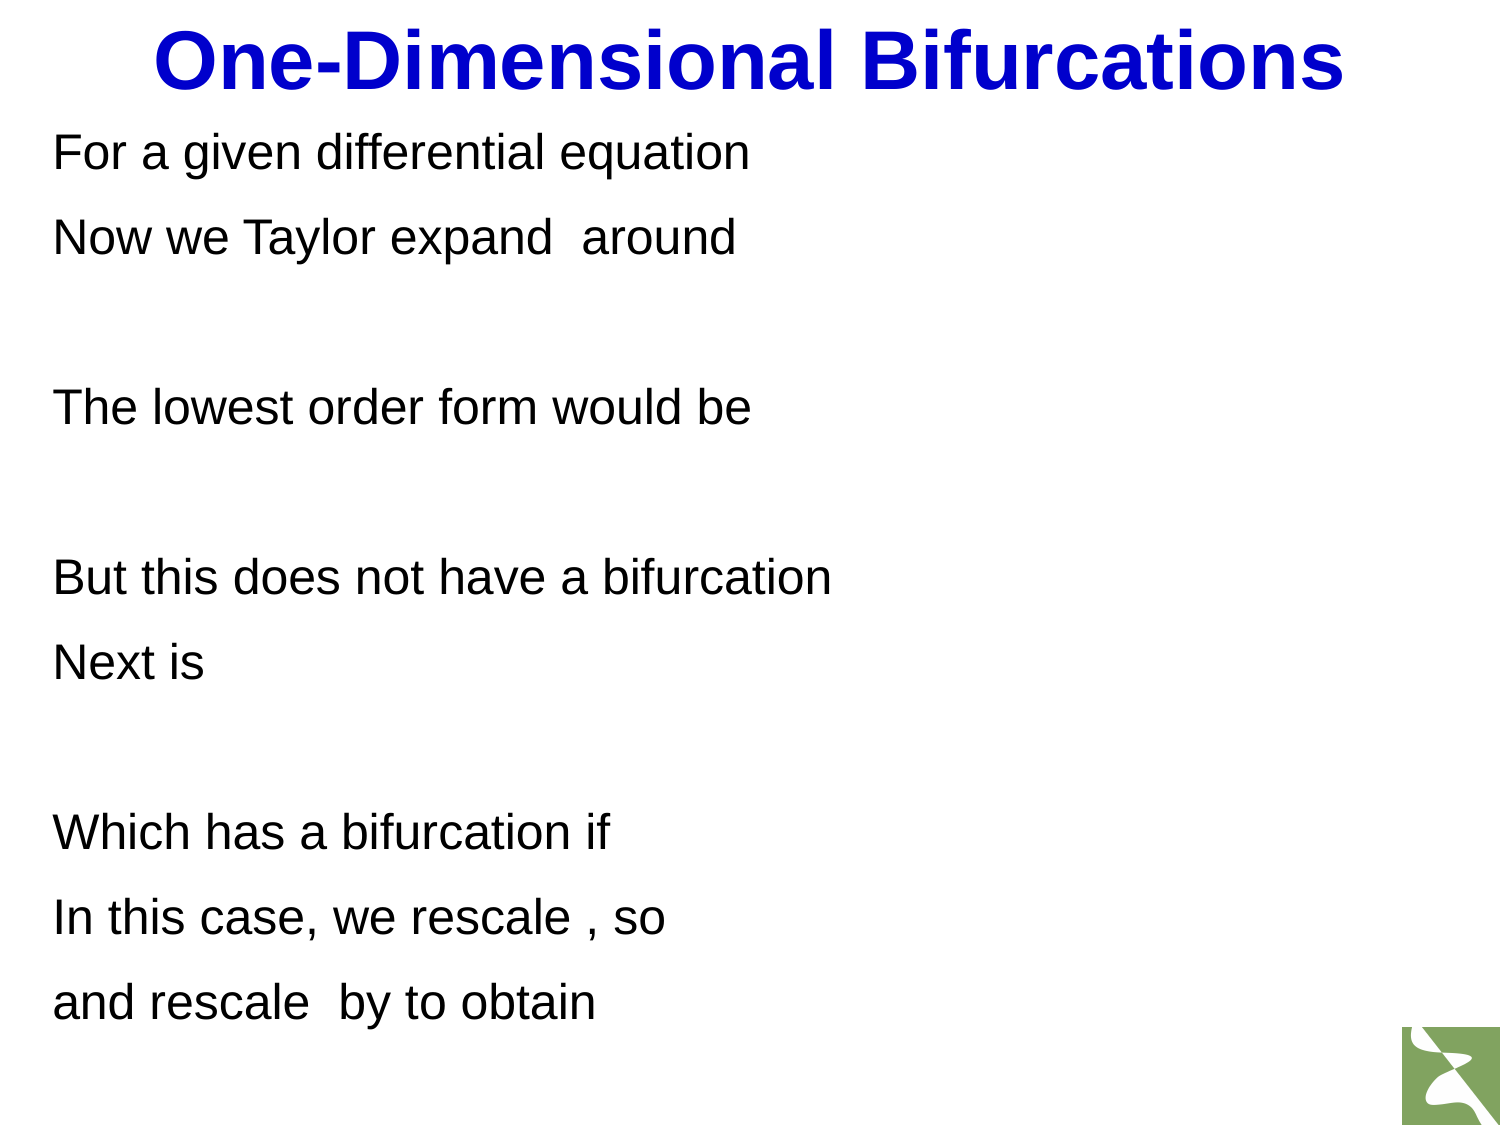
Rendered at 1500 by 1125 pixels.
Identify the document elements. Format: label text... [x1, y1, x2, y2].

picture [1402, 1027, 1500, 1125]
title One-Dimensional Bifurcations [37, 0, 1463, 113]
